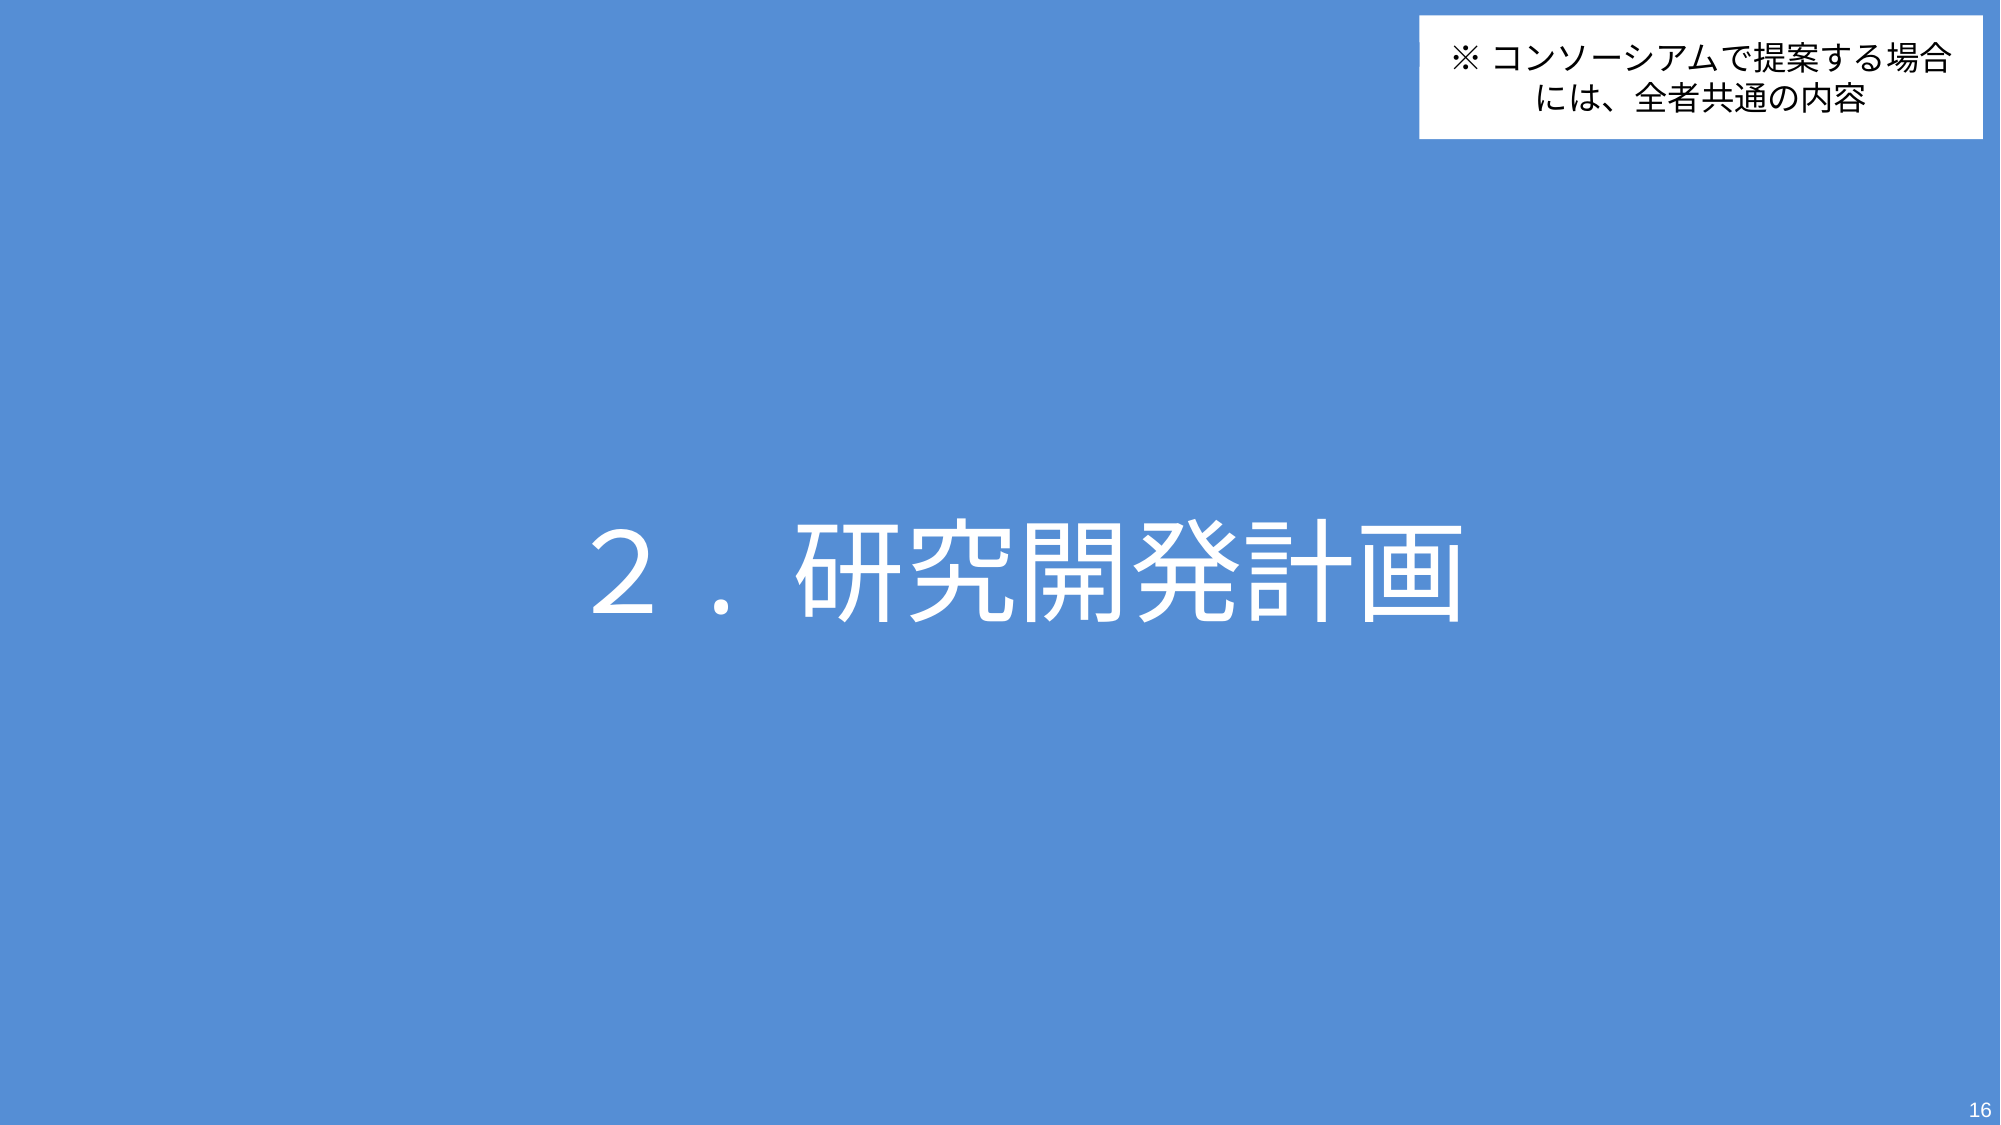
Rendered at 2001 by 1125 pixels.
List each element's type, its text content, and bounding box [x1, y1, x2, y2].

text_box ※コンソーシアムで提案する場合には、全者共通の内容 [1418, 14, 1984, 141]
text_box ２. 研究開発計画 [226, 299, 1808, 826]
